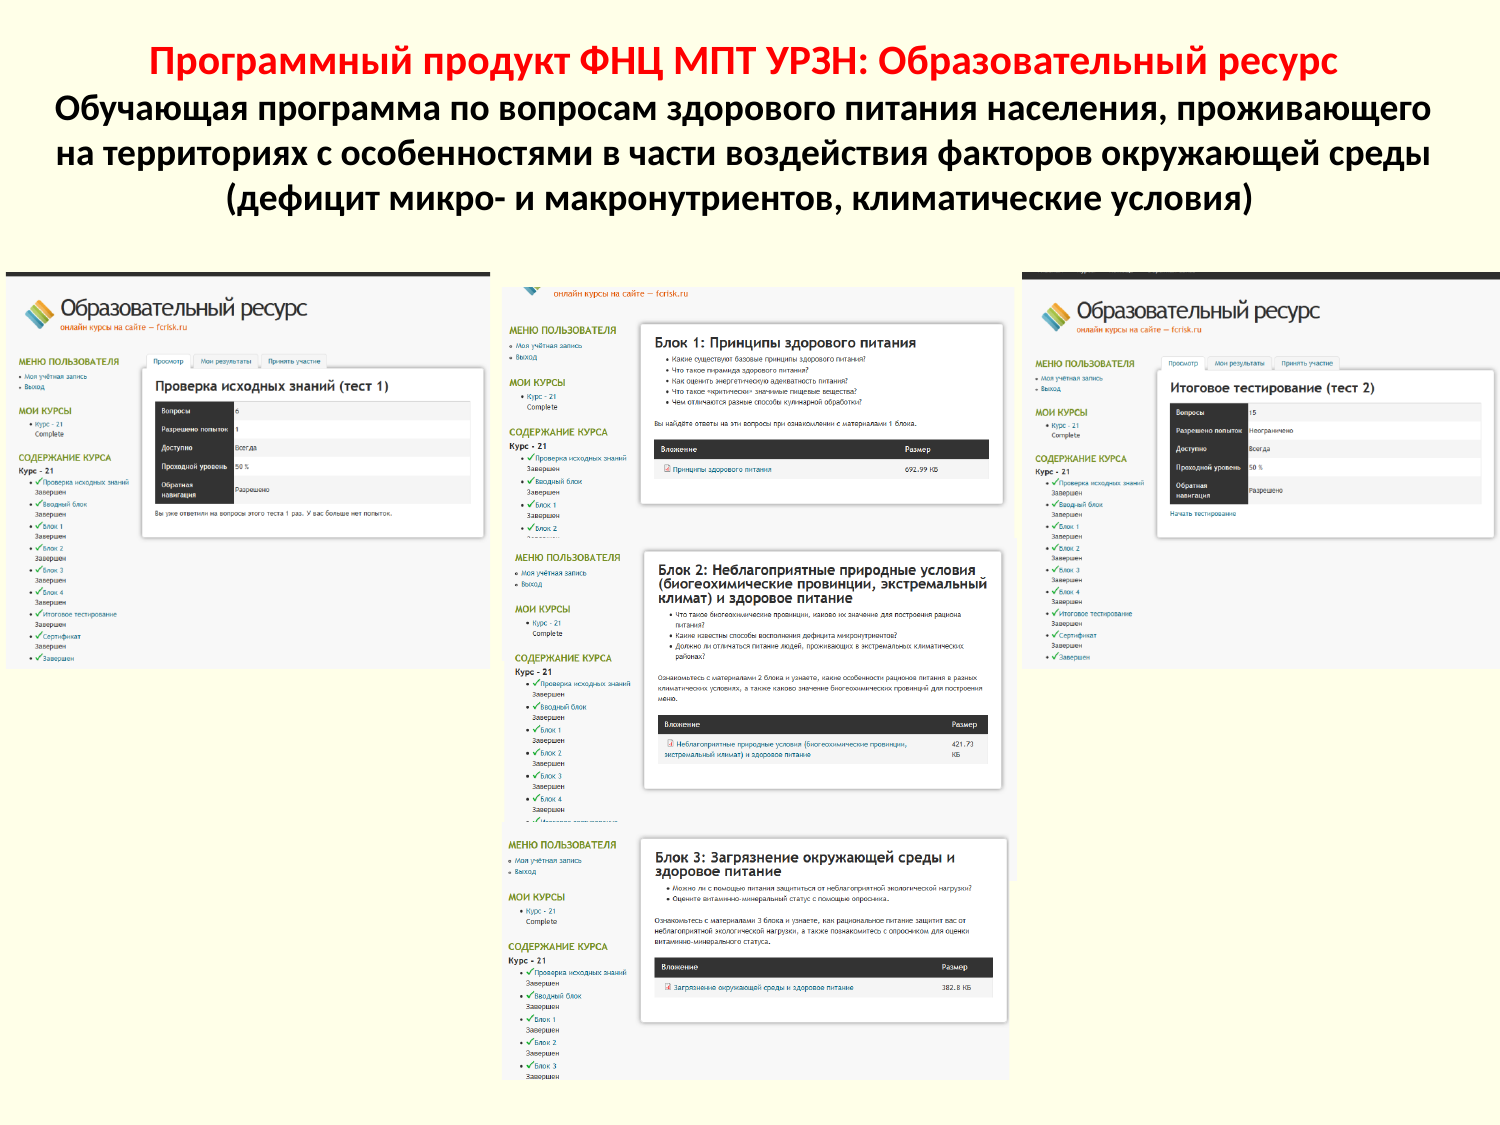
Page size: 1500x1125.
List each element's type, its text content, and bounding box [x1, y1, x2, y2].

title Программный продукт ФНЦ МПТ УРЗН: Образовательный ресурс Обучающая программа по вопросам здорового питания населения, проживающего на территориях с особенностями в части воздействия факторов окружающей среды (дефицит микро- и макронутриентов, климатические условия) [17, 42, 1471, 209]
picture [1021, 271, 1500, 669]
picture [501, 287, 1018, 1081]
picture [5, 271, 491, 669]
